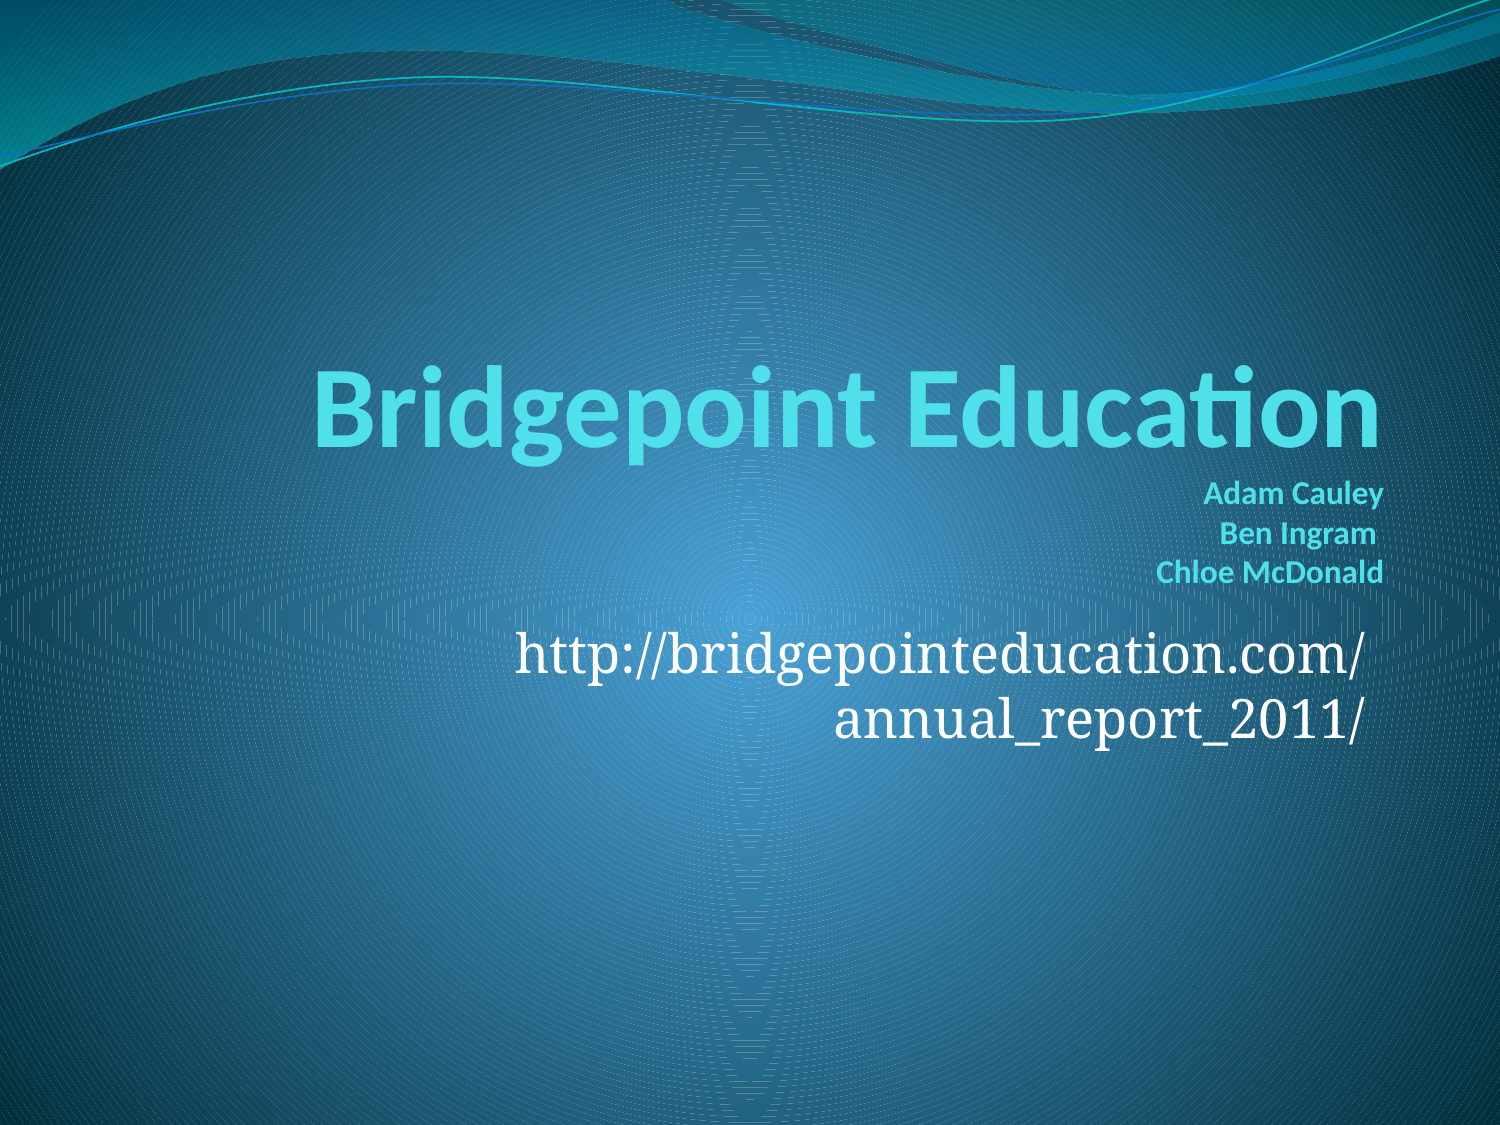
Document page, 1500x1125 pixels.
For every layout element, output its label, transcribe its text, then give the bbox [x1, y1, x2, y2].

title Bridgepoint Education Adam Cauley Ben Ingram Chloe McDonald [112, 125, 1388, 591]
subtitle http://bridgepointeducation.com/annual_report_2011/ [87, 612, 1376, 900]
